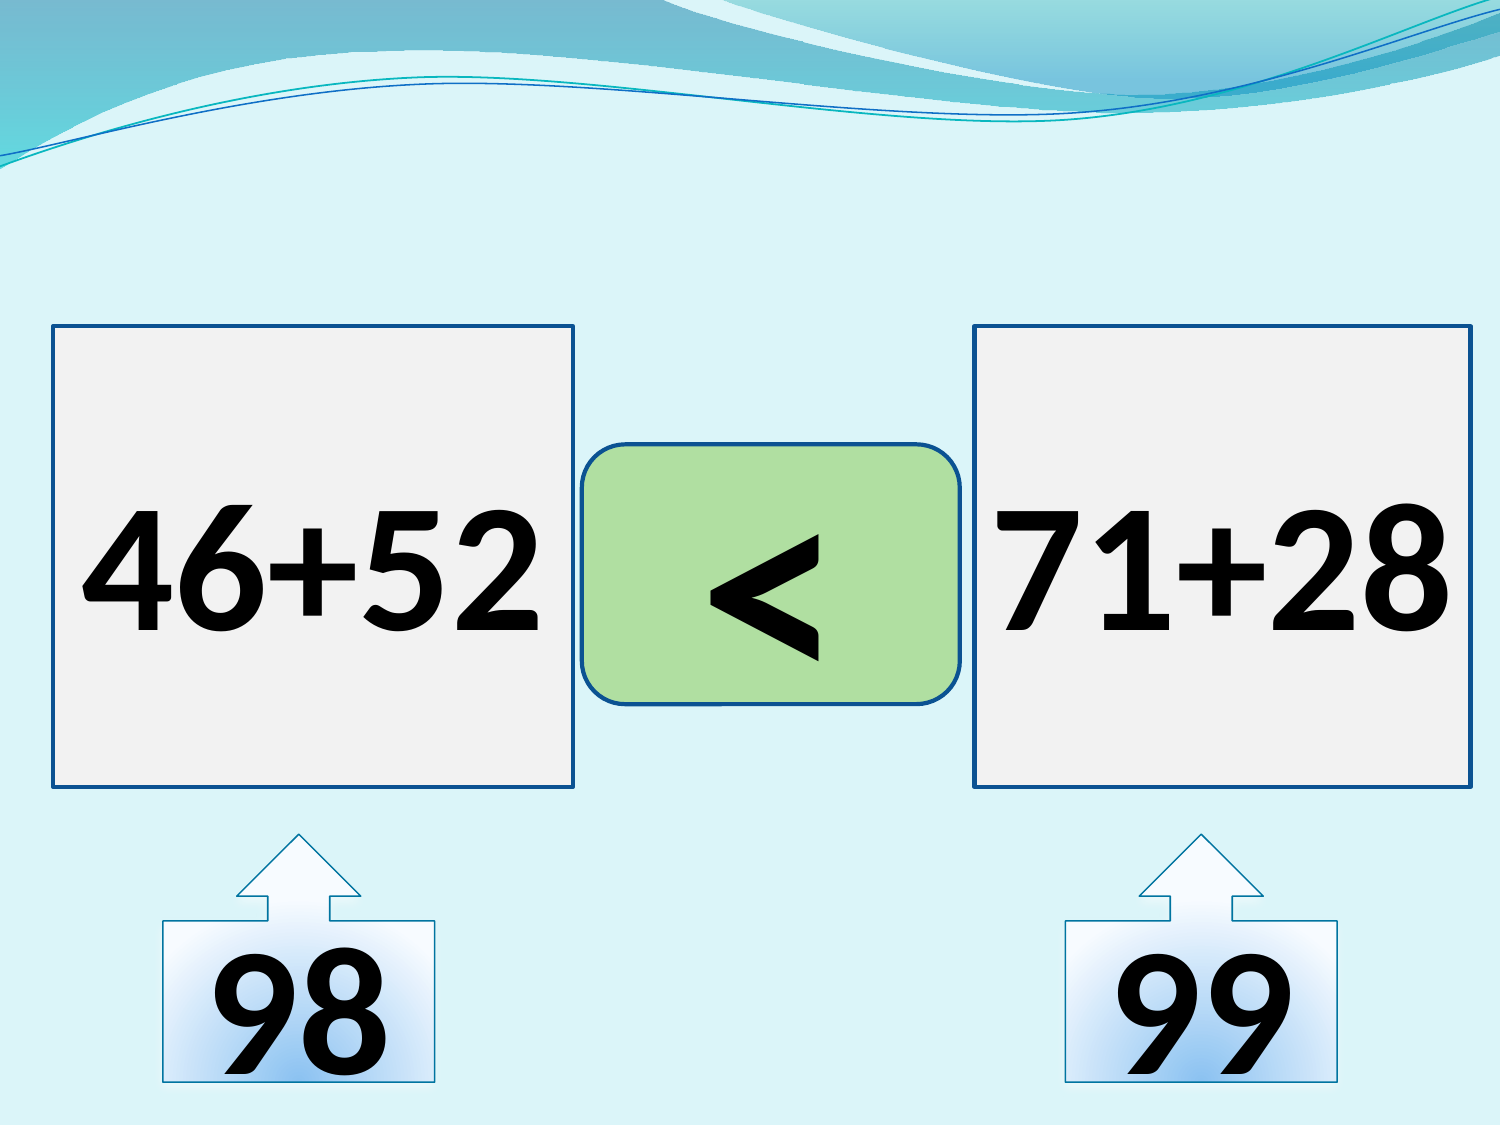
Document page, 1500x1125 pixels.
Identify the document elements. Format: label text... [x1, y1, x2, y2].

text_box 71+28 [972, 324, 1473, 789]
text_box 46+52 [51, 324, 575, 789]
text_box 99 [1064, 833, 1338, 1083]
text_box 98 [162, 833, 436, 1083]
text_box < [579, 442, 962, 707]
